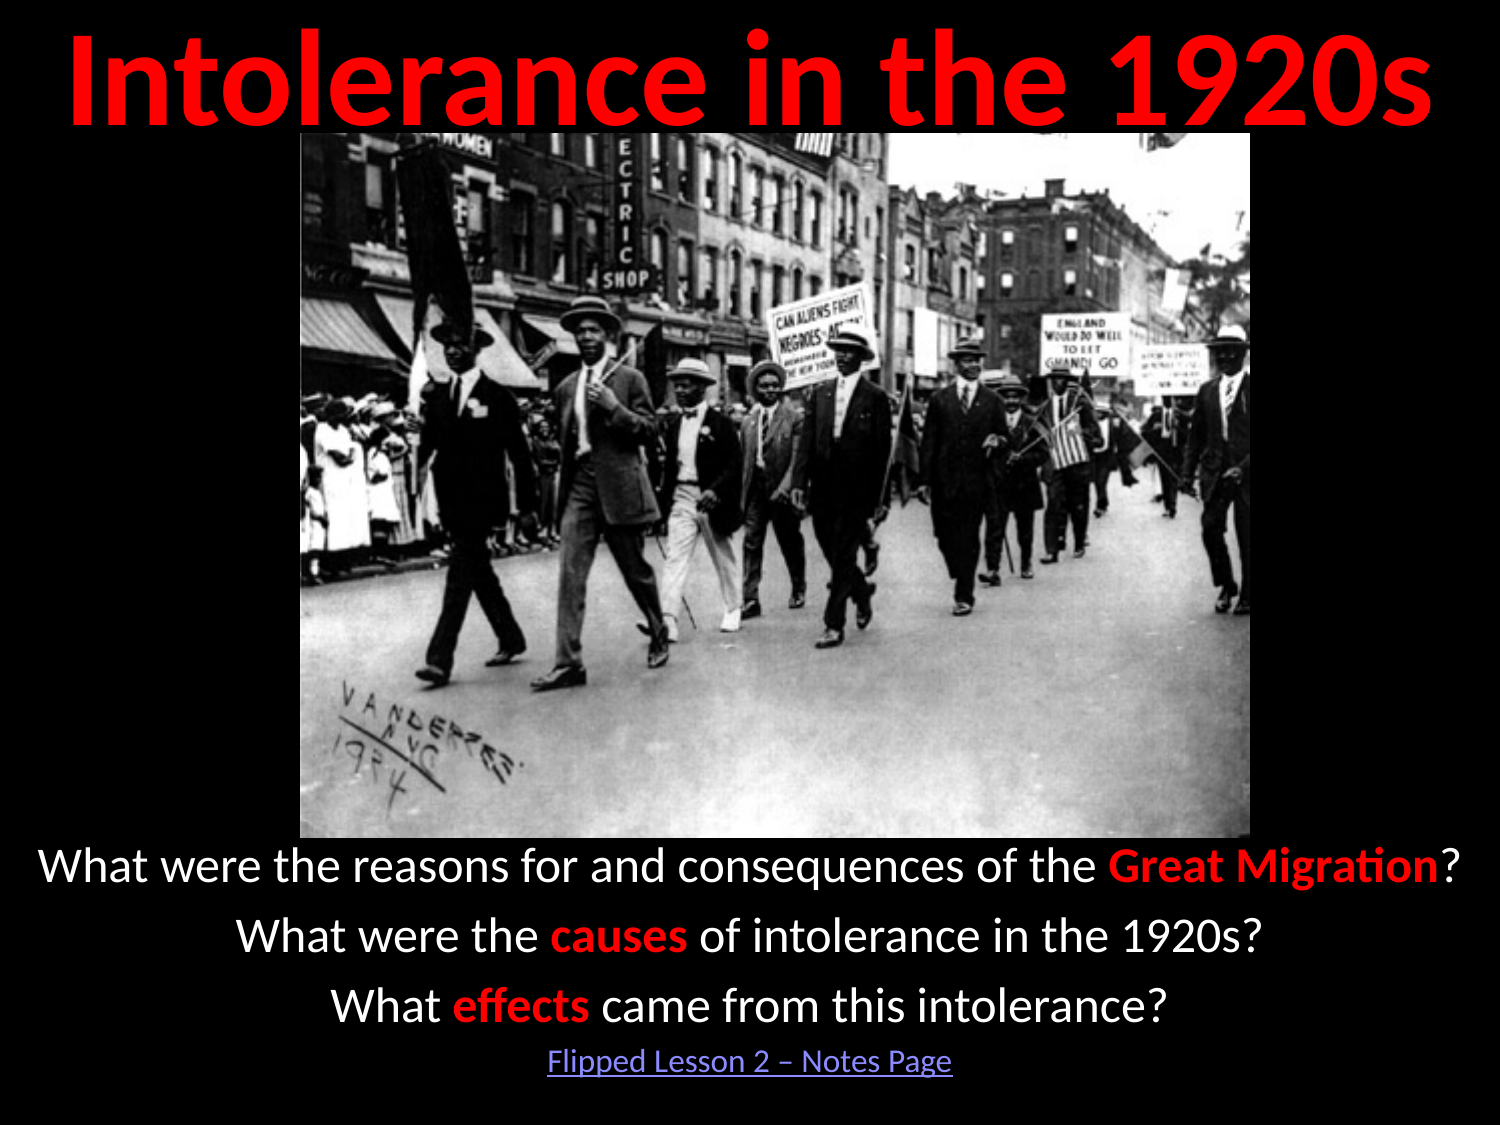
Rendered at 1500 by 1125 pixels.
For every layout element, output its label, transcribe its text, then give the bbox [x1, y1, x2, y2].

title Intolerance in the 1920s [0, 0, 1500, 192]
picture [299, 133, 1251, 838]
subtitle What were the reasons for and consequences of the Great Migration? What were the causes of intolerance in the 1920s? What effects came from this intolerance? Flipped Lesson 2 – Notes Page [0, 825, 1500, 1125]
